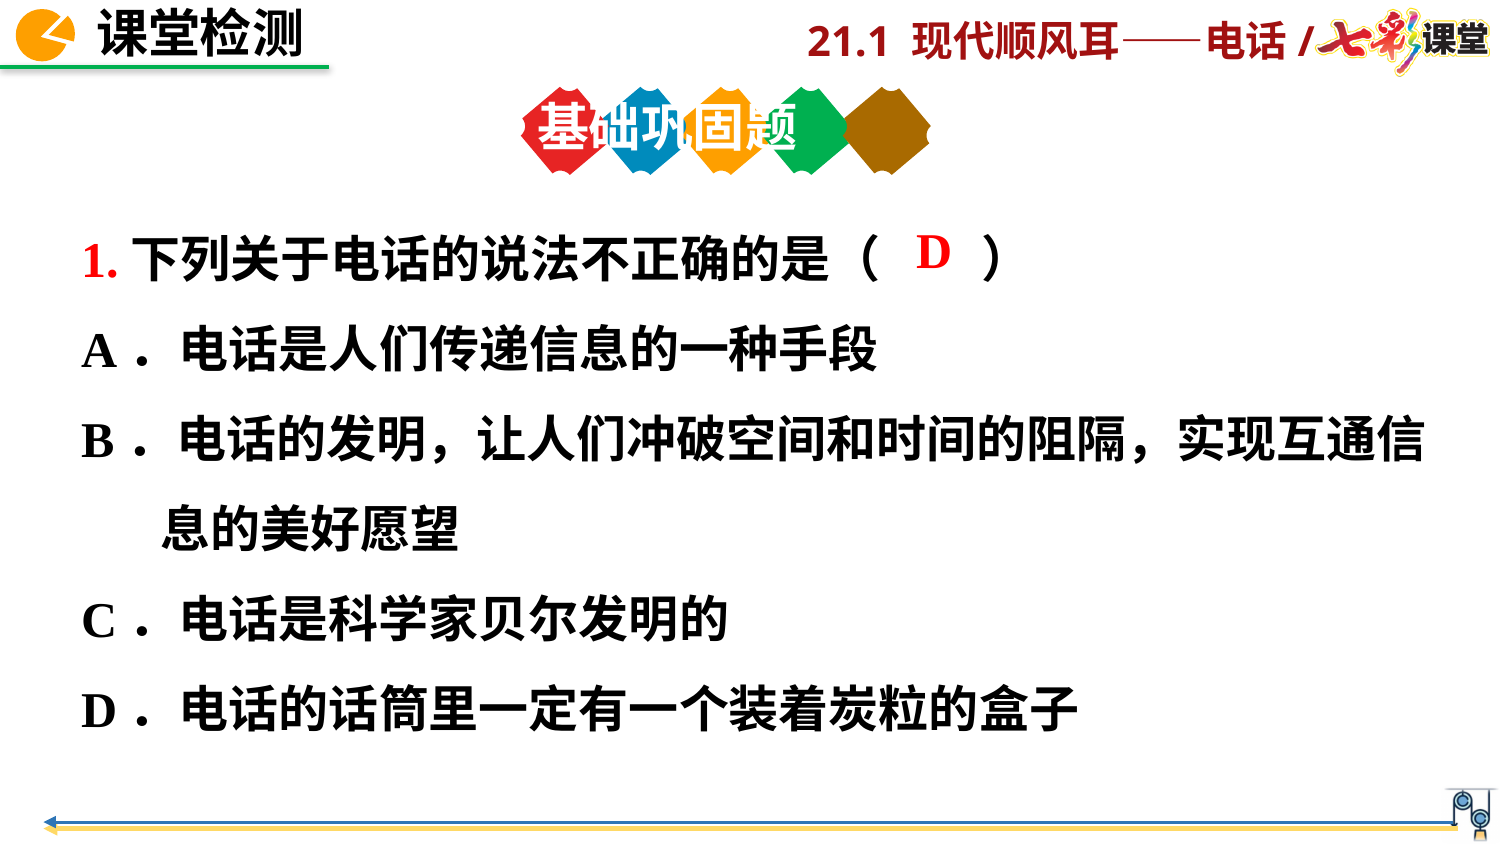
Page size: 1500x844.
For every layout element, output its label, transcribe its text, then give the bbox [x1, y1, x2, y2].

text_box 基础巩固题 [522, 86, 929, 164]
picture [1449, 793, 1493, 836]
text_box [527, 93, 924, 169]
text_box 1.下列关于电话的说法不正确的是（ ） A．电话是人们传递信息的一种手段 B．电话的发明，让人们冲破空间和时间的阻隔，实现互通信 息的美好愿望 C．电话是科学家贝尔发明的 D．电话的话筒里一定有一个装着炭粒的盒子 [24, 189, 1478, 745]
text_box D [901, 211, 967, 287]
picture [1313, 7, 1492, 77]
